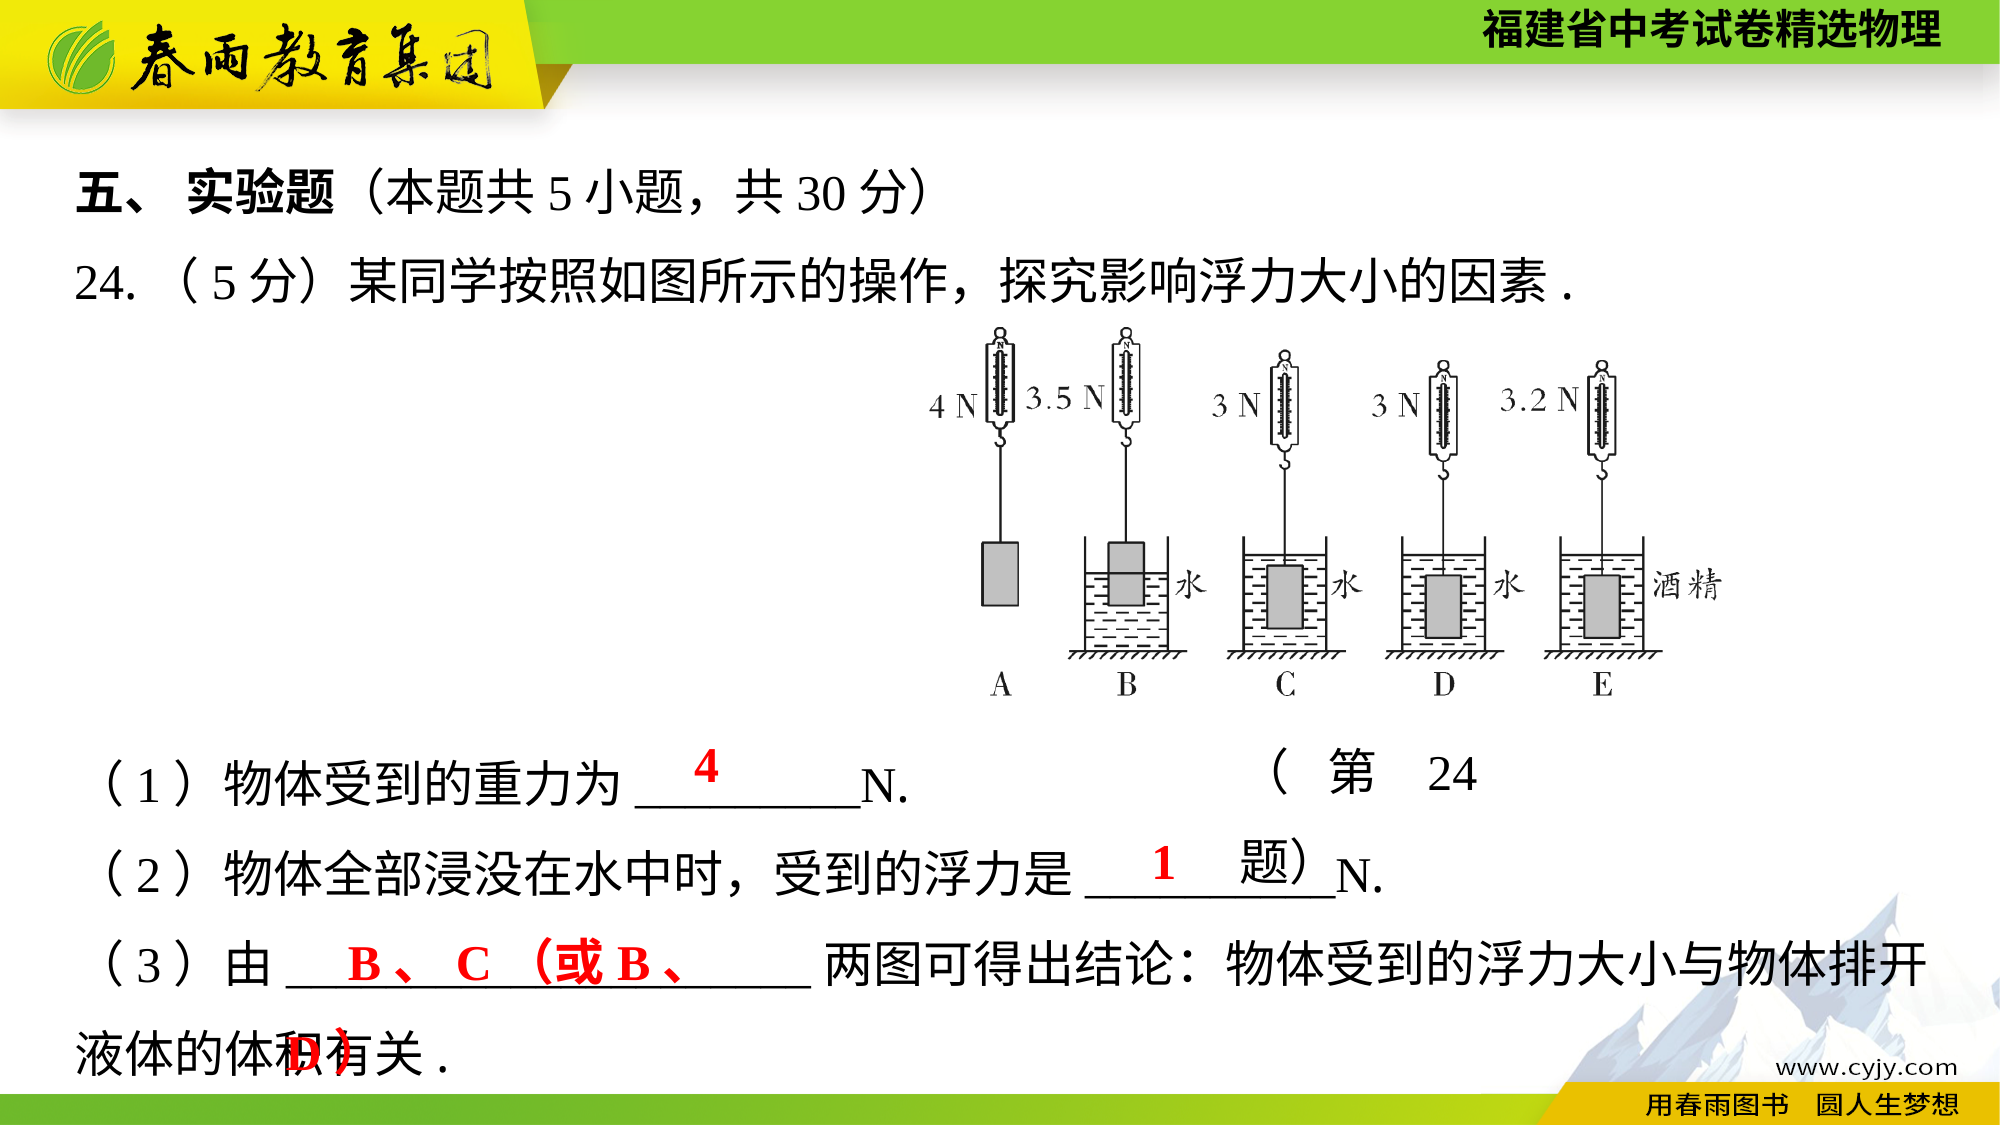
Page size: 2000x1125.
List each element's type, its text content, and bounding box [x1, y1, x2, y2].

text_box 4 [617, 725, 796, 801]
picture [0, 0, 2000, 1125]
text_box 1 [1136, 822, 1253, 897]
text_box （第24题） [1224, 715, 1505, 808]
list 五、 实验题（本题共5小题，共30分） 24.（5分）某同学按照如图所示的操作，探究影响浮力大小的因素. （1）物体受到的重力为_________N. （2）物体全部浸没在水中时，受到的浮力是__________N. （3）由_____________________两图可得出结论：物体受到的浮力大小与物体排开液体的体积有关. [59, 122, 1944, 1100]
text_box B、C（或B、D） [270, 893, 740, 998]
